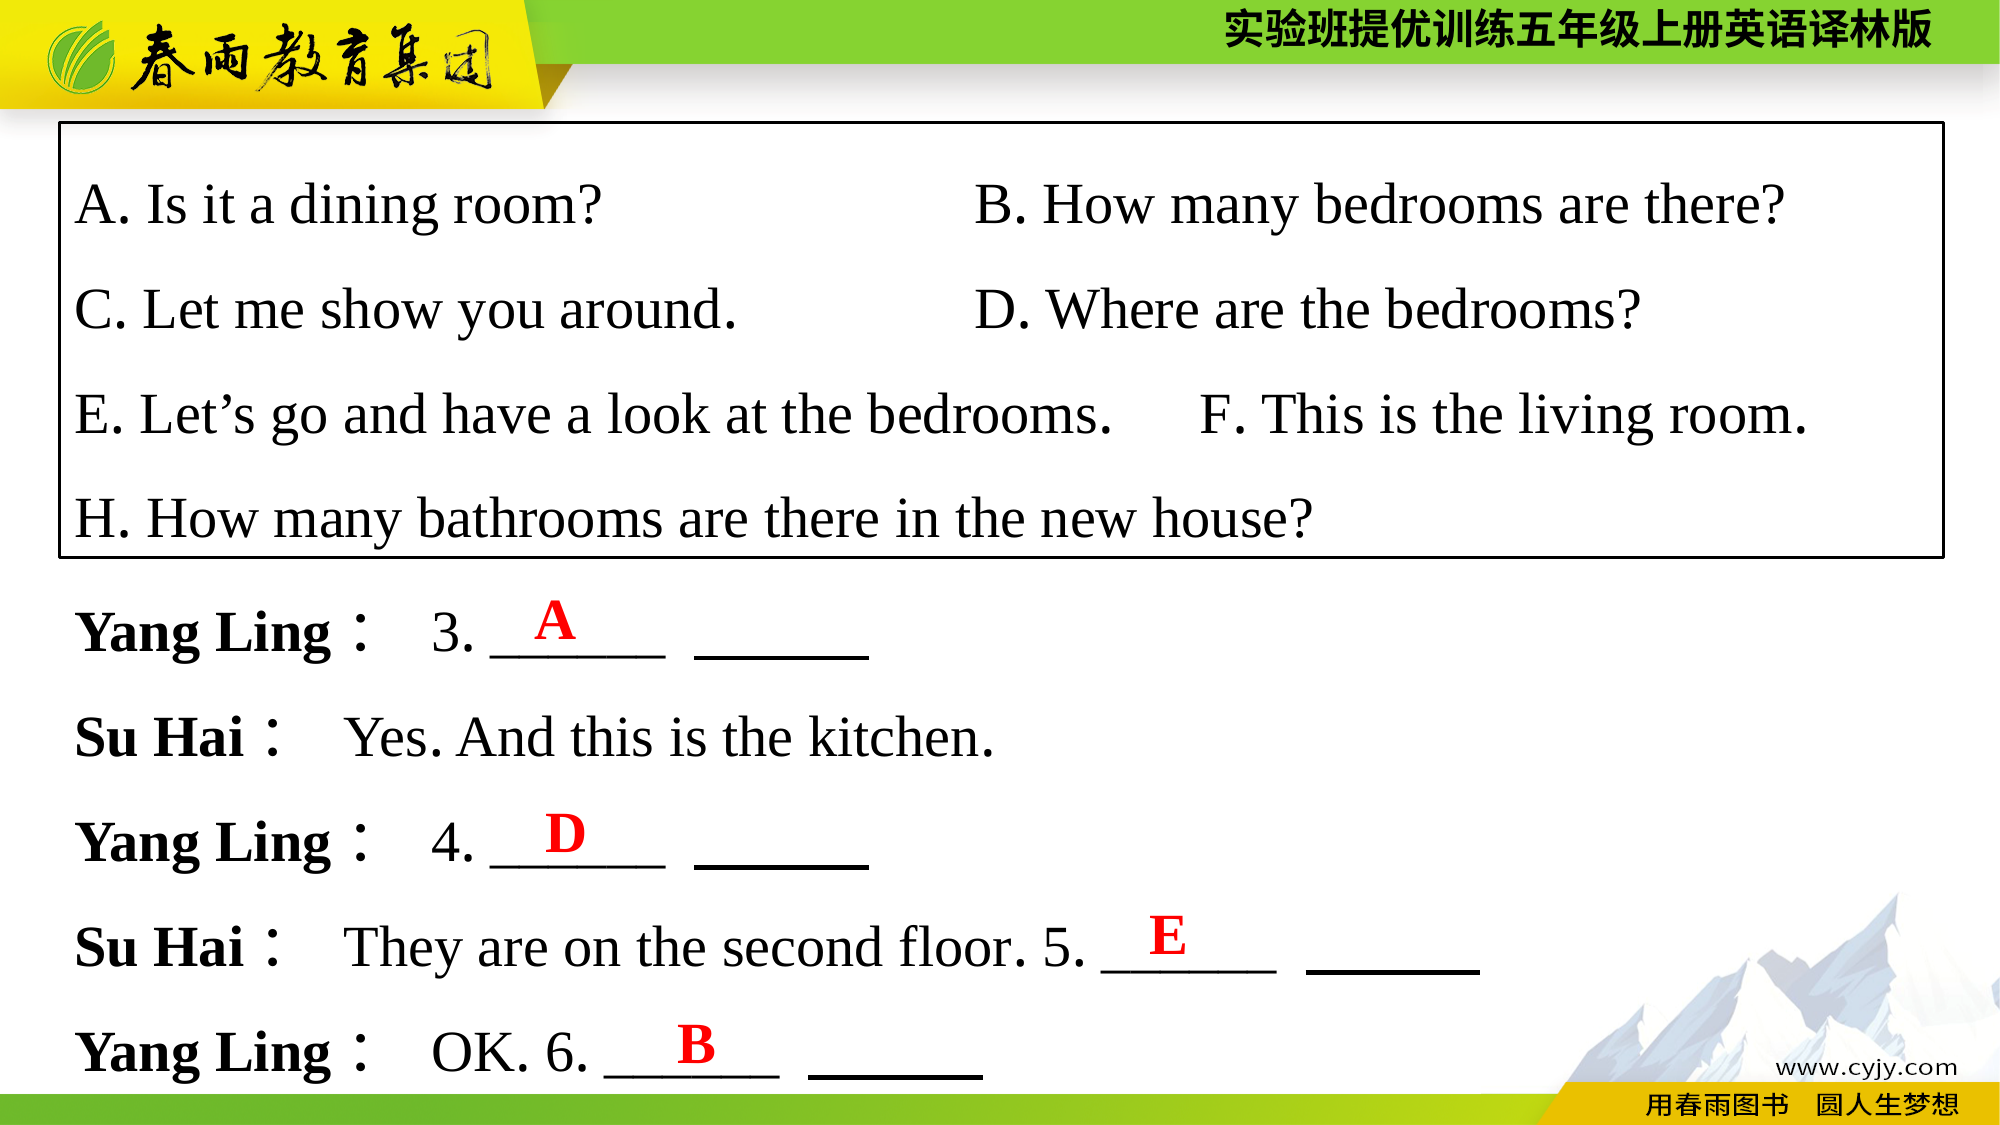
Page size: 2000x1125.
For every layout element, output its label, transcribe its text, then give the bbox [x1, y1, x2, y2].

text_box E [1135, 889, 1204, 974]
text_box D [531, 786, 603, 872]
text_box B [662, 998, 731, 1083]
text_box A [519, 574, 591, 659]
list Yang Ling： 3. ______ Su Hai： Yes. And this is the kitchen. Yang Ling： 4. ______ Su Hai： They are on the second floor. 5. ______ Yang Ling： OK. 6. ______ [59, 558, 1944, 1096]
text_box A. Is it a dining room? B. How many bedrooms are there? C. Let me show you around. D. Where are the bedrooms? E. Let’s go and have a look at the bedrooms. F. This is the living room. H. How many bathrooms are there in the new house? [59, 122, 1944, 558]
picture [0, 0, 2000, 1125]
